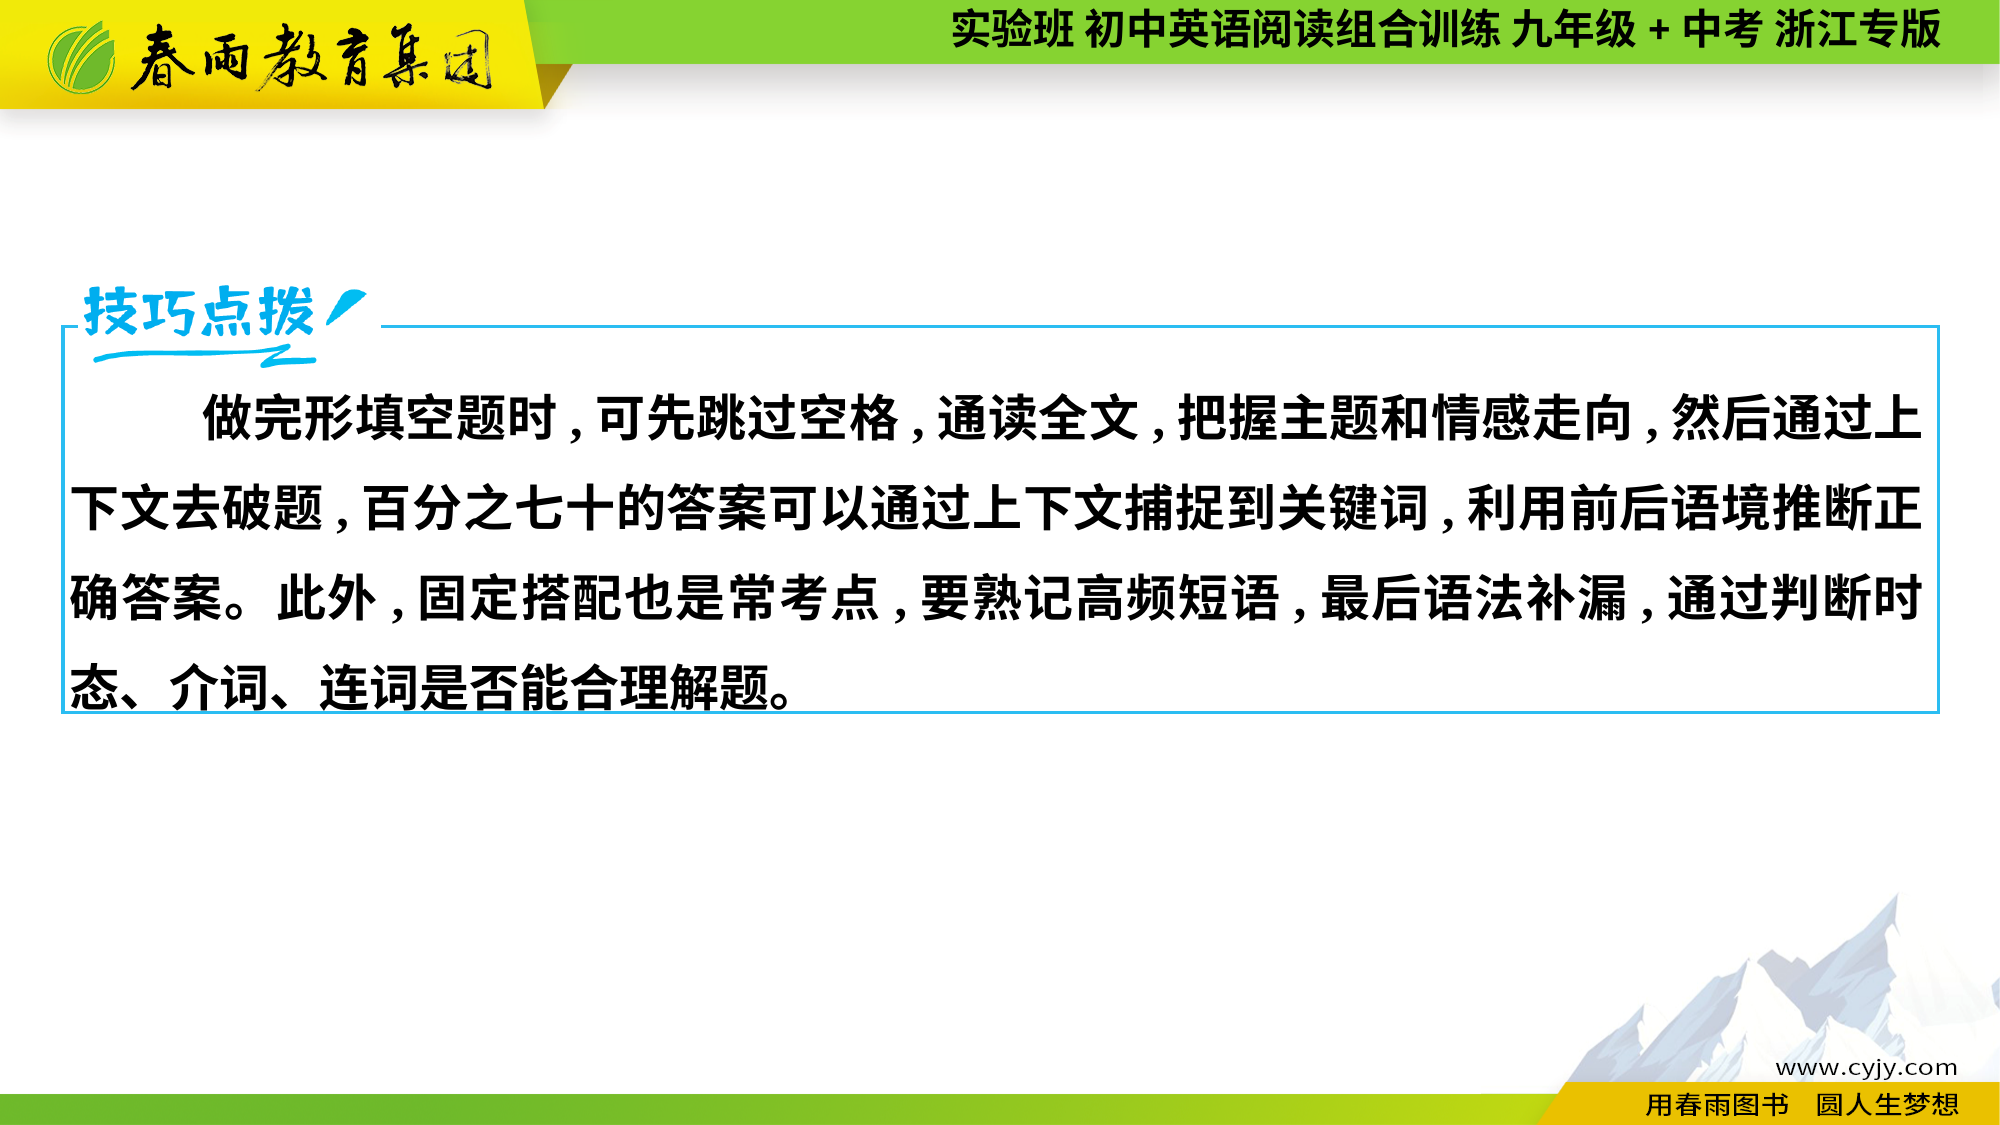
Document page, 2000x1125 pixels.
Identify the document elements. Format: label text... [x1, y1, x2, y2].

text_box [63, 326, 1939, 713]
list 做完形填空题时,可先跳过空格,通读全文,把握主题和情感走向,然后通过上下文去破题,百分之七十的答案可以通过上下文捕捉到关键词,利用前后语境推断正确答案。此外,固定搭配也是常考点,要熟记高频短语,最后语法补漏,通过判断时态、介词、连词是否能合理解题。 [54, 349, 1939, 728]
picture [0, 0, 2000, 1125]
